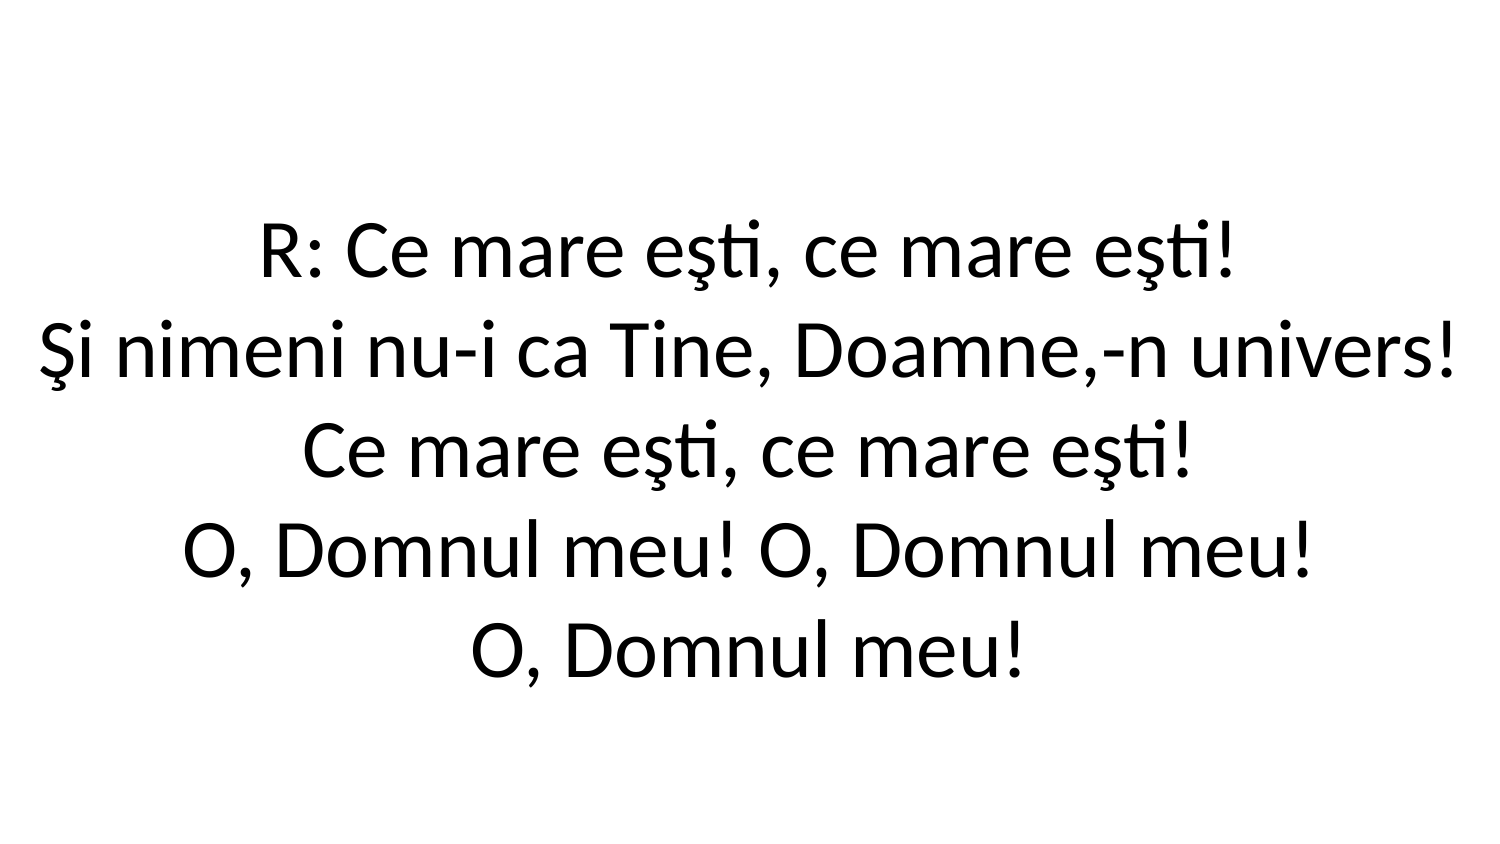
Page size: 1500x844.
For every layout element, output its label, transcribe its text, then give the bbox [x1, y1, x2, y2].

text_box R: Ce mare eşti, ce mare eşti! Şi nimeni nu-i ca Tine, Doamne,-n univers! Ce mare eşti, ce mare eşti! O, Domnul meu! O, Domnul meu! O, Domnul meu! [23, 142, 1477, 702]
